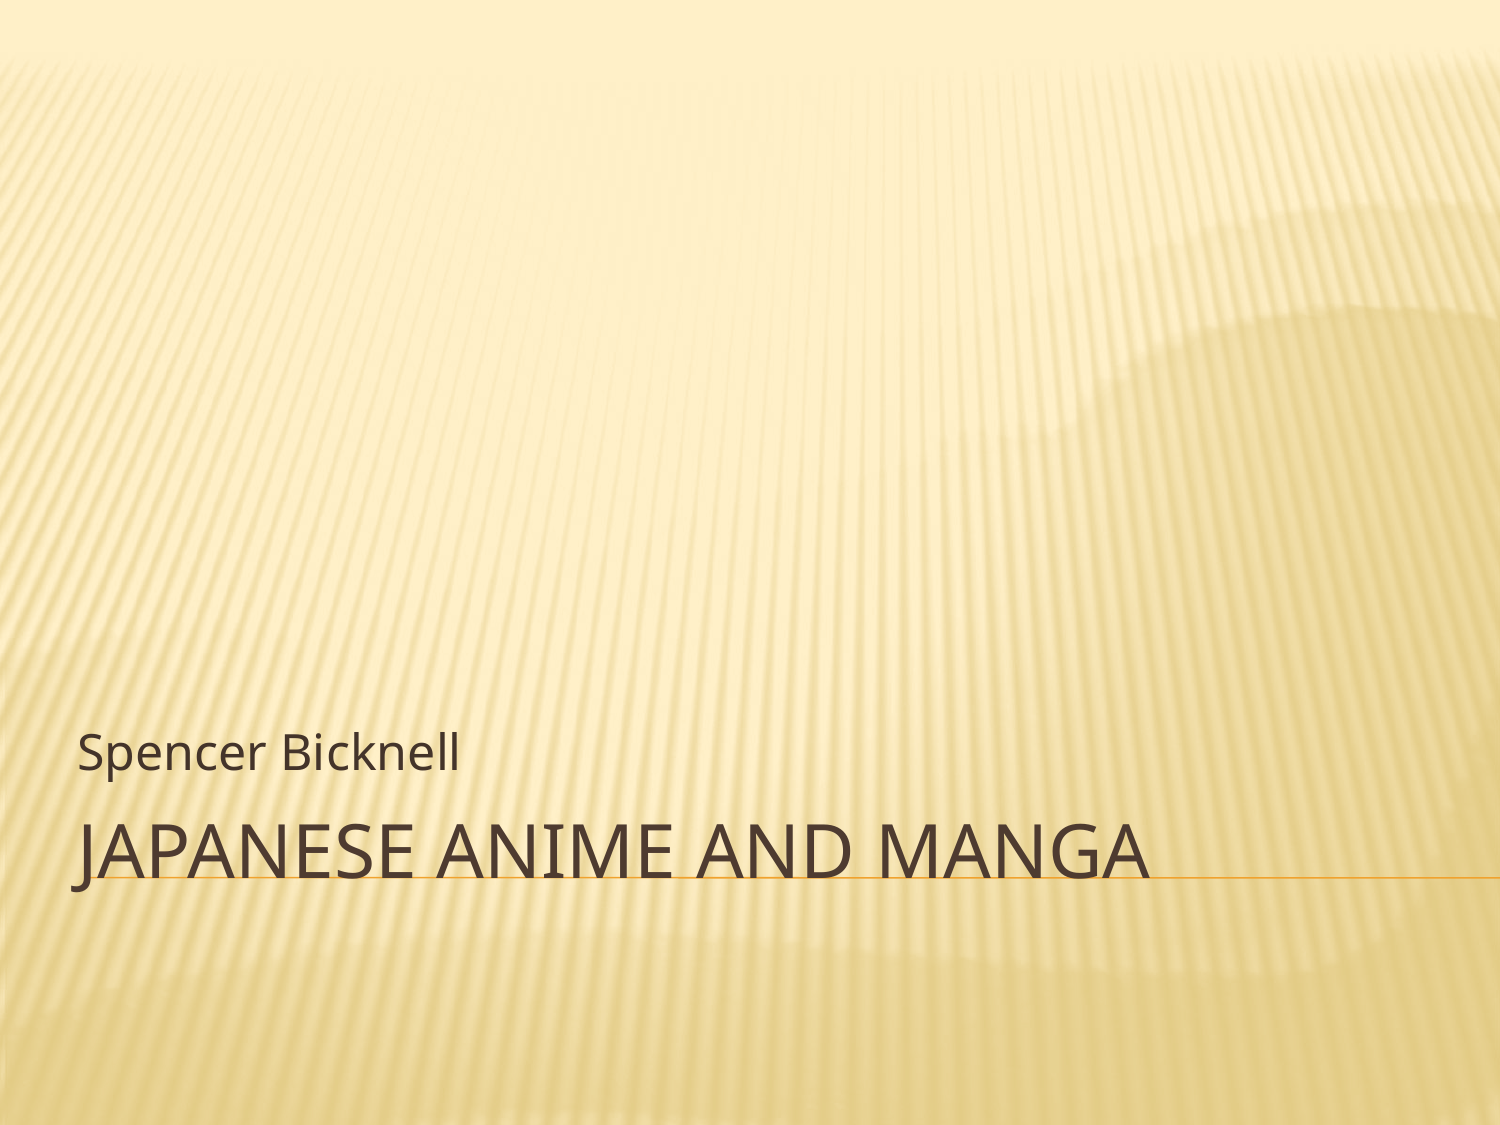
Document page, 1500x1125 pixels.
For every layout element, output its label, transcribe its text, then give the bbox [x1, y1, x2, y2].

title Japanese Anime and Manga [62, 796, 1450, 997]
subtitle Spencer Bicknell [62, 637, 1450, 788]
